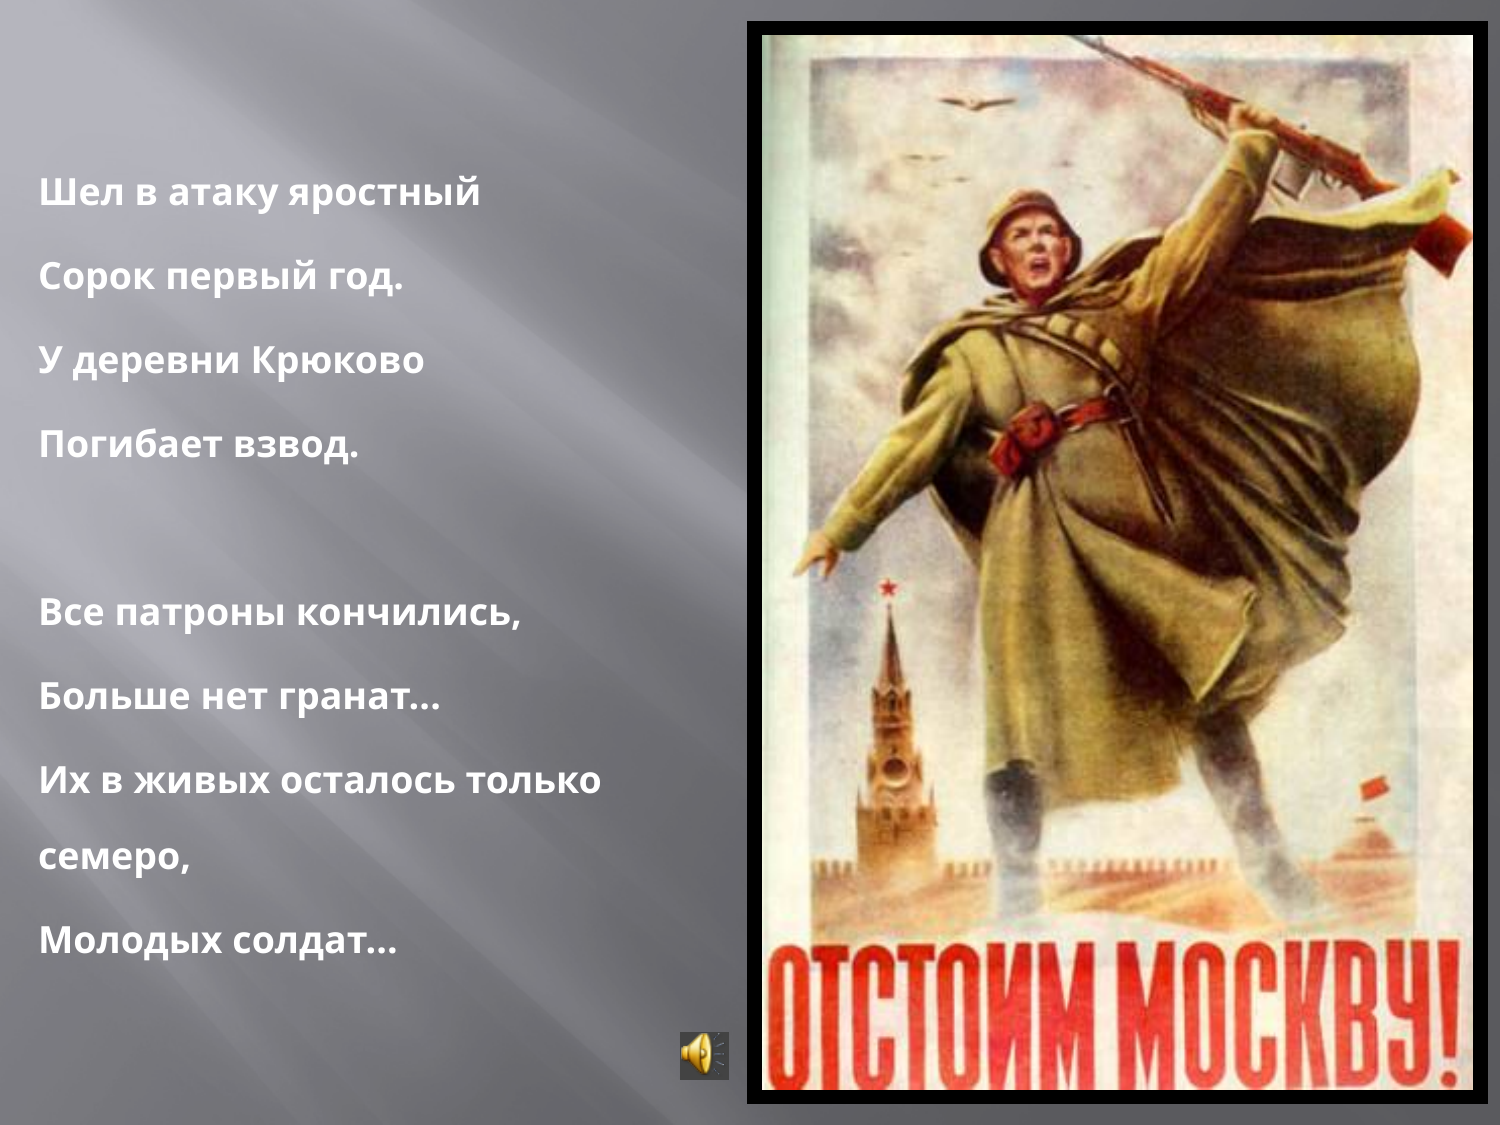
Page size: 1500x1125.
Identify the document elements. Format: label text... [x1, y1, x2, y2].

picture [679, 1031, 730, 1082]
picture [761, 34, 1474, 1091]
subtitle Шел в атаку яростный Сорок первый год. У деревни Крюково Погибает взвод. Все патроны кончились, Больше нет гранат... Их в живых осталось только семеро, Молодых солдат... [23, 128, 761, 1032]
